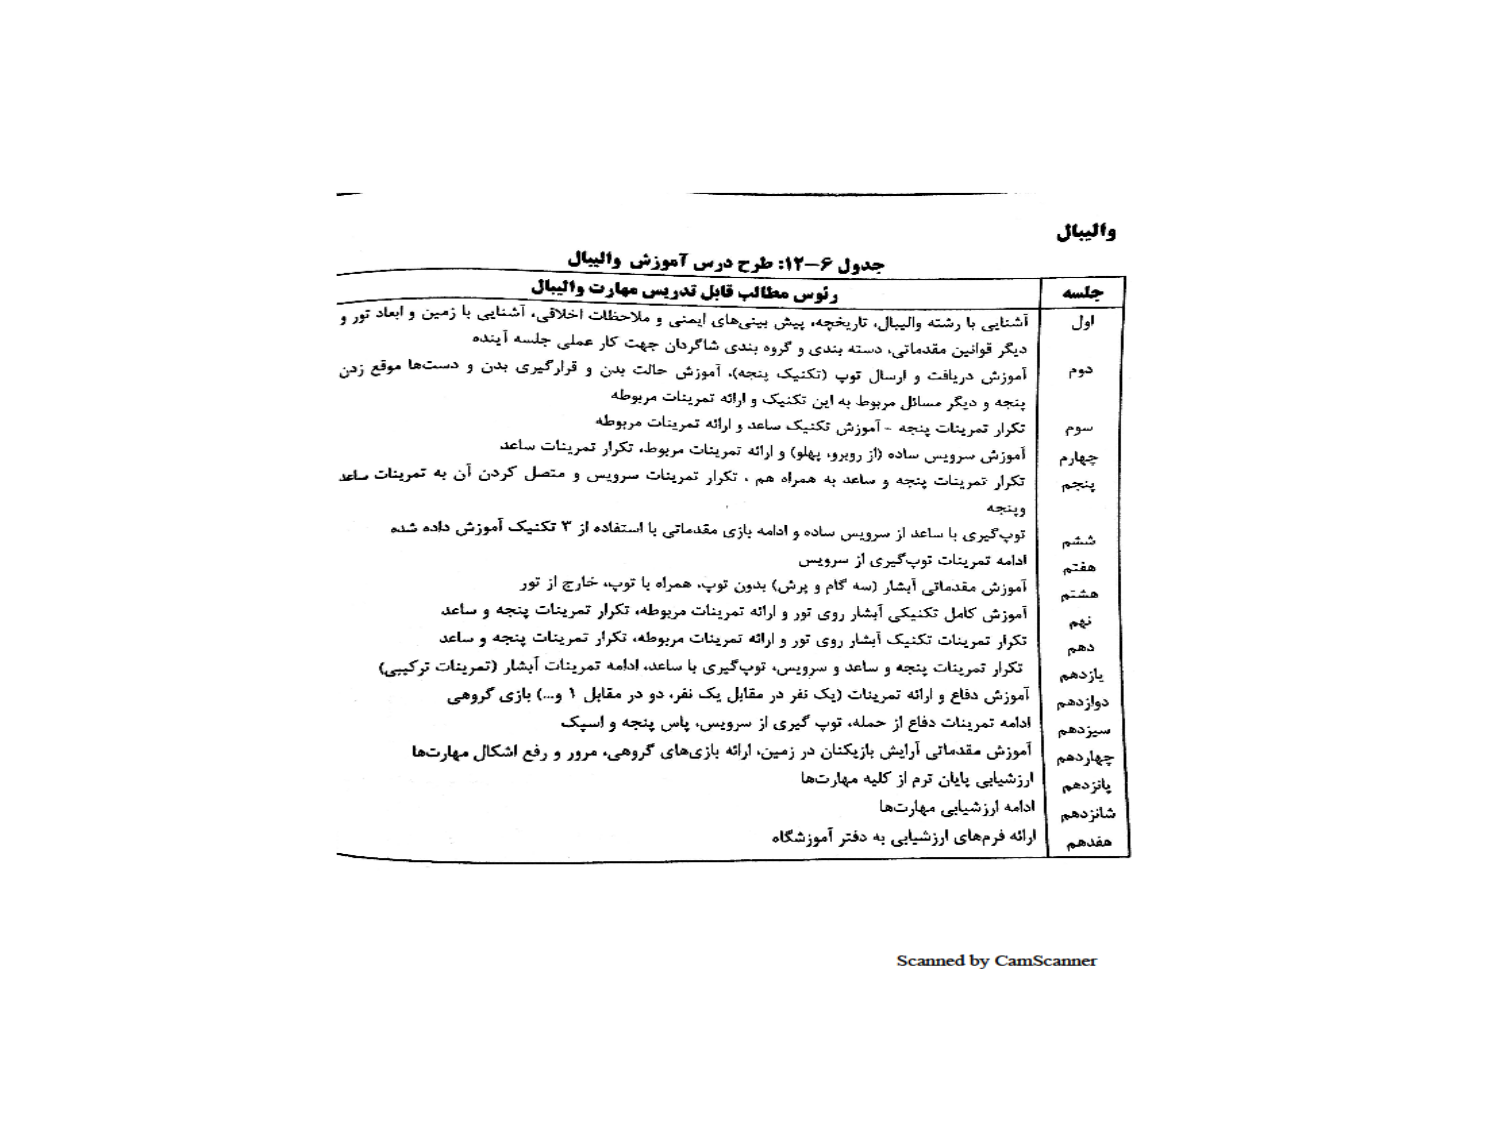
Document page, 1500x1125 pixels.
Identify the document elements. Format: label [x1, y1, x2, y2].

text_box [336, 113, 1140, 977]
